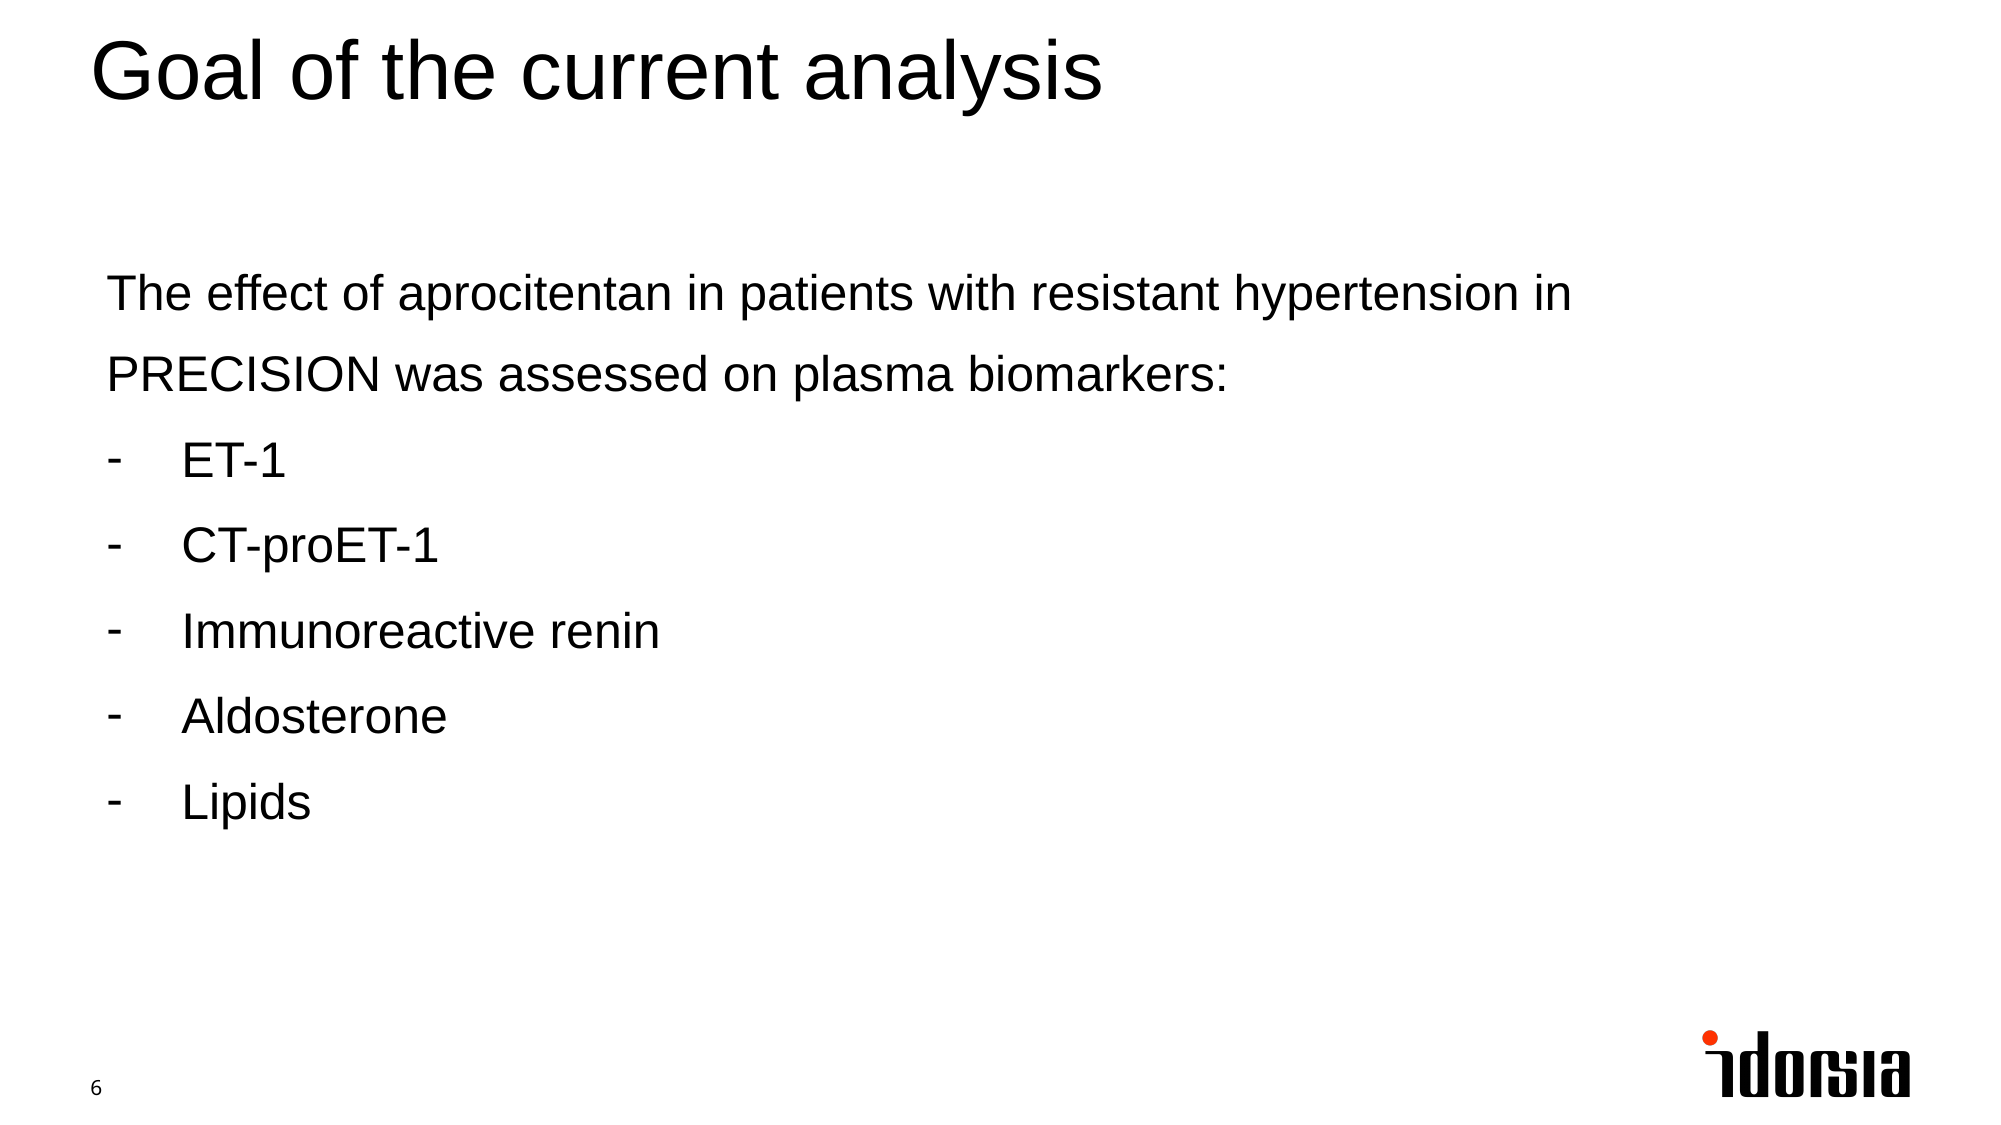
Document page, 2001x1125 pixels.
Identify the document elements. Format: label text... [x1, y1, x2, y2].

title Goal of the current analysis [90, 27, 1910, 119]
list The effect of aprocitentan in patients with resistant hypertension in PRECISION was assessed on plasma biomarkers: ET-1 CT-proET-1 Immunoreactive renin Aldosterone Lipids [90, 239, 1969, 985]
slide_number 6 [90, 1074, 150, 1104]
picture [1677, 1026, 1938, 1108]
